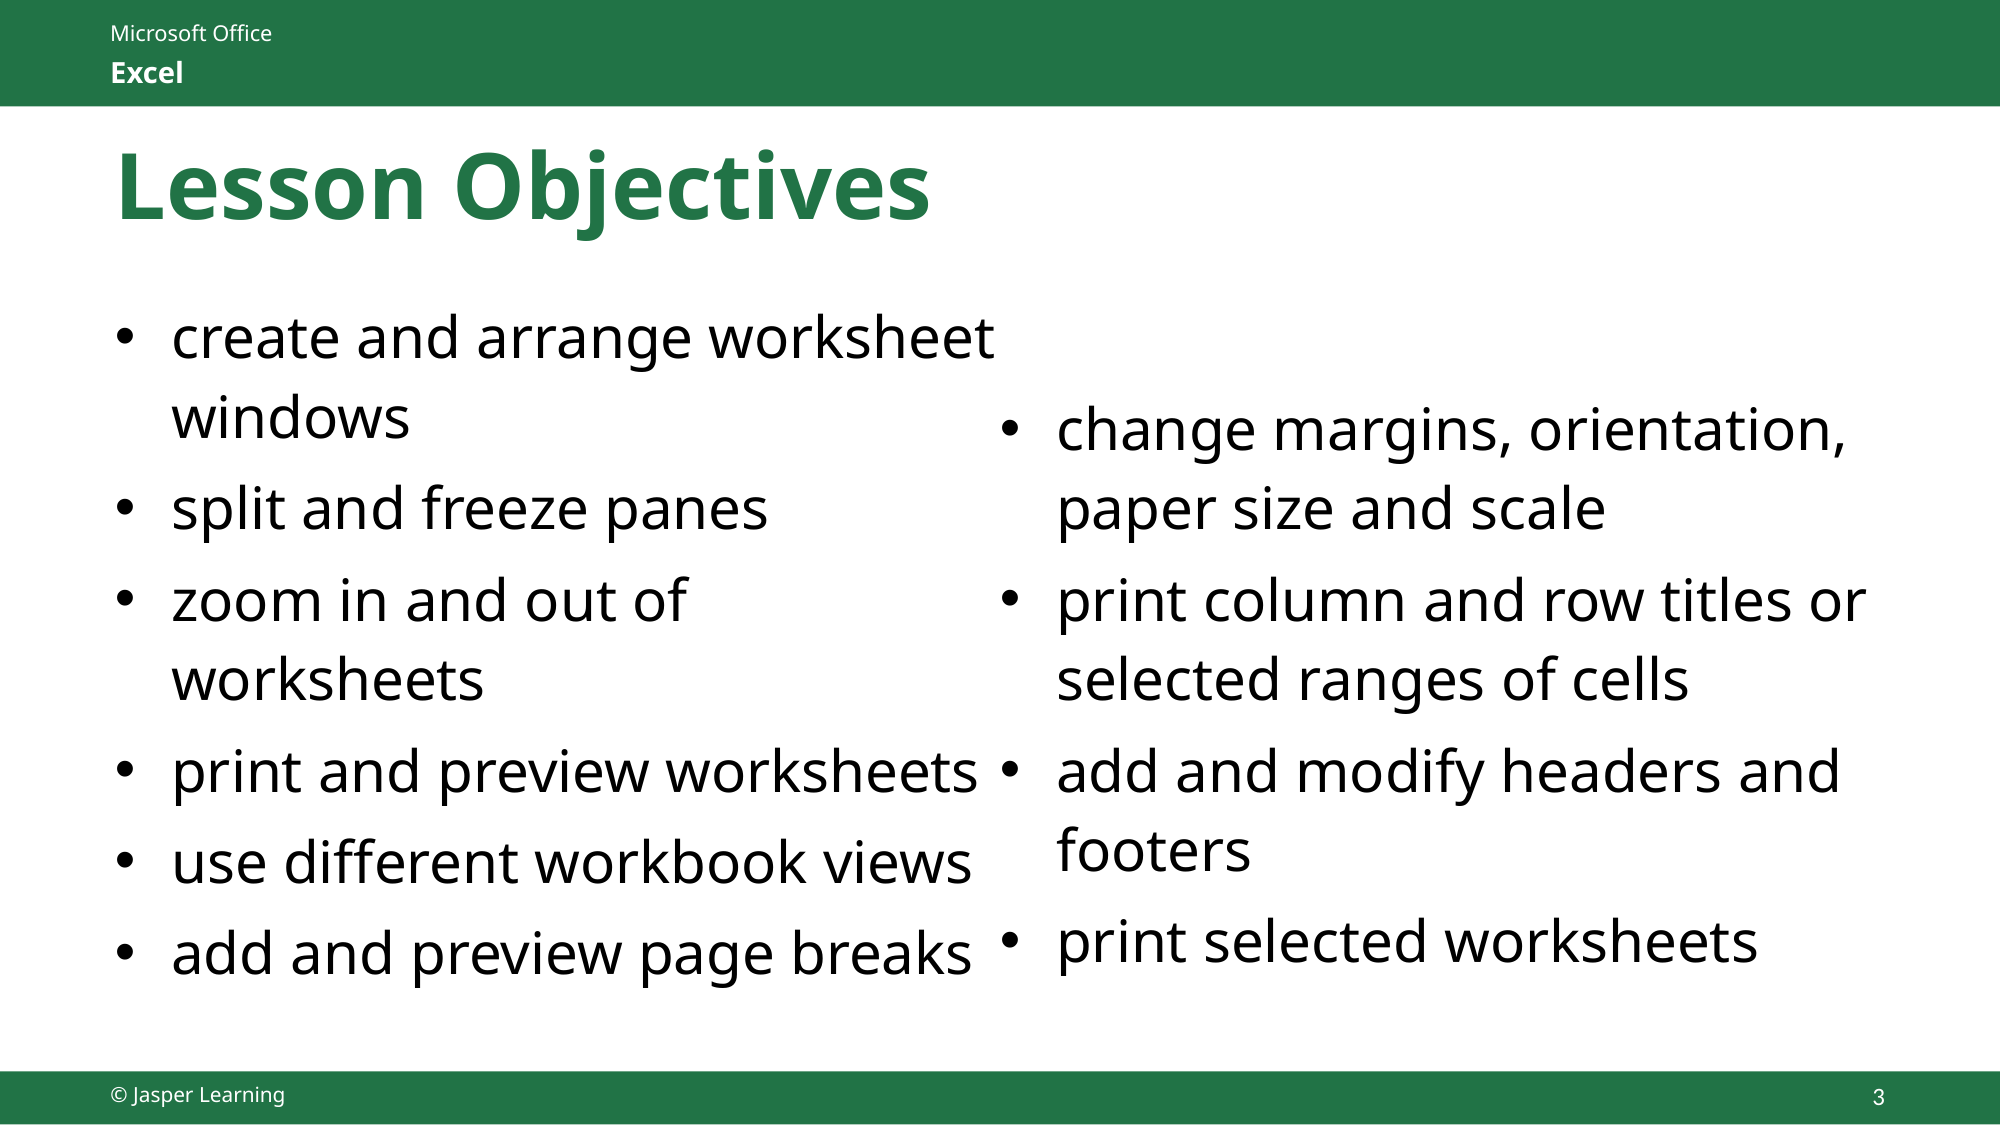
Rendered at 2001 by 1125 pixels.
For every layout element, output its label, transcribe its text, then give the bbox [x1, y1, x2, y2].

title Lesson Objectives [99, 118, 1866, 248]
slide_number 3 [1433, 1065, 1900, 1125]
list create and arrange worksheet windows​ split and freeze panes​ zoom in and out of worksheets​ print and preview worksheets​ use different workbook views add and preview page breaks​ change margins, orientation, paper size and scale​ print column and row titles or selected ranges of cells​ add and modify headers and footers​ print selected worksheets​ [99, 283, 1900, 1026]
footer © Jasper Learning [95, 1065, 729, 1125]
